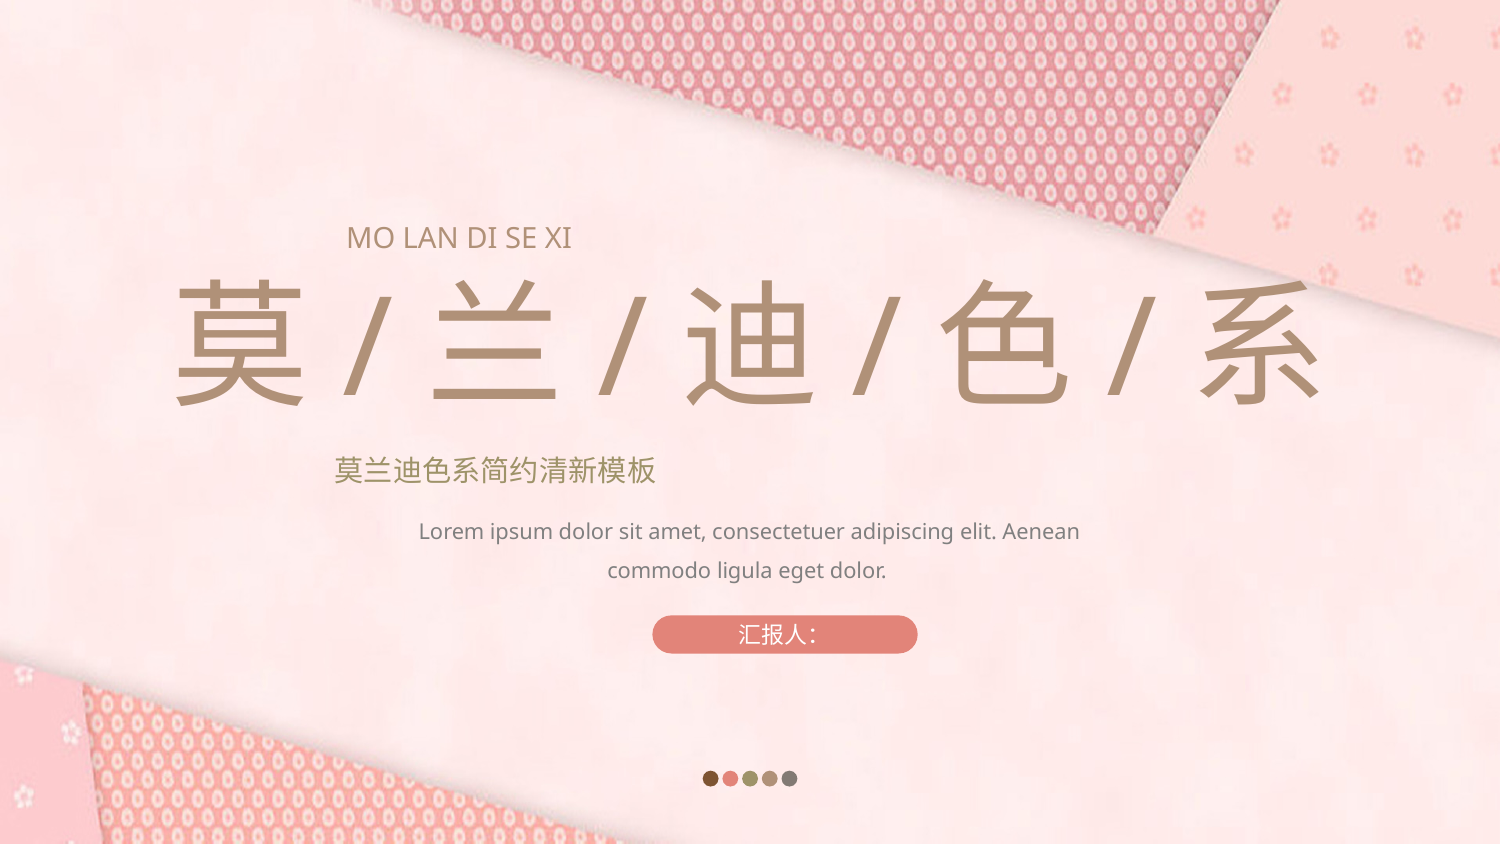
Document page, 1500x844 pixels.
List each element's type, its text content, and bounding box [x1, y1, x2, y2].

text_box 莫兰迪色系简约清新模板 [319, 445, 1161, 495]
text_box Lorem ipsum dolor sit amet, consectetuer adipiscing elit. Aenean commodo ligula eget dolor. [384, 496, 1116, 591]
text_box 莫/兰/迪/色/系 [157, 250, 1343, 430]
picture [0, 0, 1500, 844]
text_box MO LAN DI SE XI [331, 211, 1142, 262]
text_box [741, 731, 758, 826]
text_box 汇报人： [651, 614, 919, 655]
